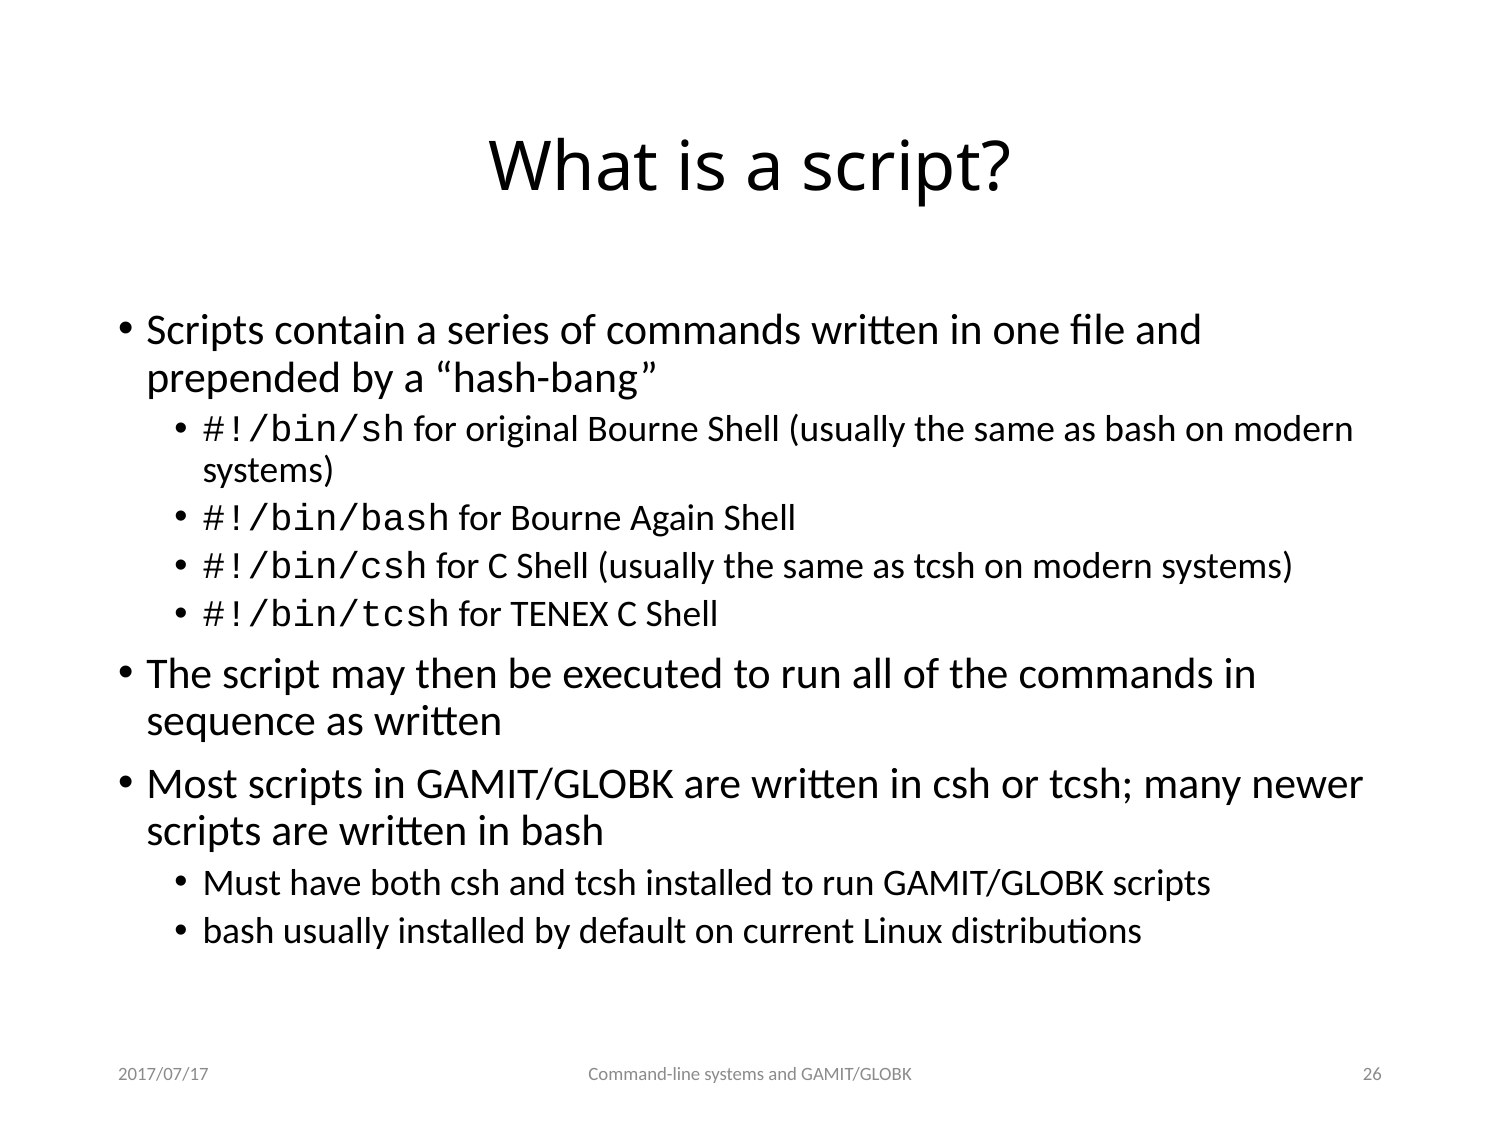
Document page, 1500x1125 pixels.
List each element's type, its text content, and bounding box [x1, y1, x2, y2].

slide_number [103, 1042, 441, 1103]
slide_number 25 [1059, 1042, 1397, 1103]
title What is a script? [103, 59, 1397, 278]
footer Command-line systems and GAMIT/GLOBK [496, 1042, 1004, 1103]
list Scripts contain a series of commands written in one file and prepended by a “hash-bang” #!/bin/sh for original Bourne Shell (usually the same as bash on modern systems) #!/bin/bash for Bourne Again Shell #!/bin/csh for C Shell (usually the same as tcsh on modern systems) #!/bin/tcsh for TENEX C Shell The script may then be executed to run all of the commands in sequence as written Most scripts in GAMIT/GLOBK are written in csh or tcsh; many newer scripts are written in bash Must have both csh and tcsh installed to run GAMIT/GLOBK scripts bash usually installed by default on current Linux distributions [103, 299, 1397, 1014]
